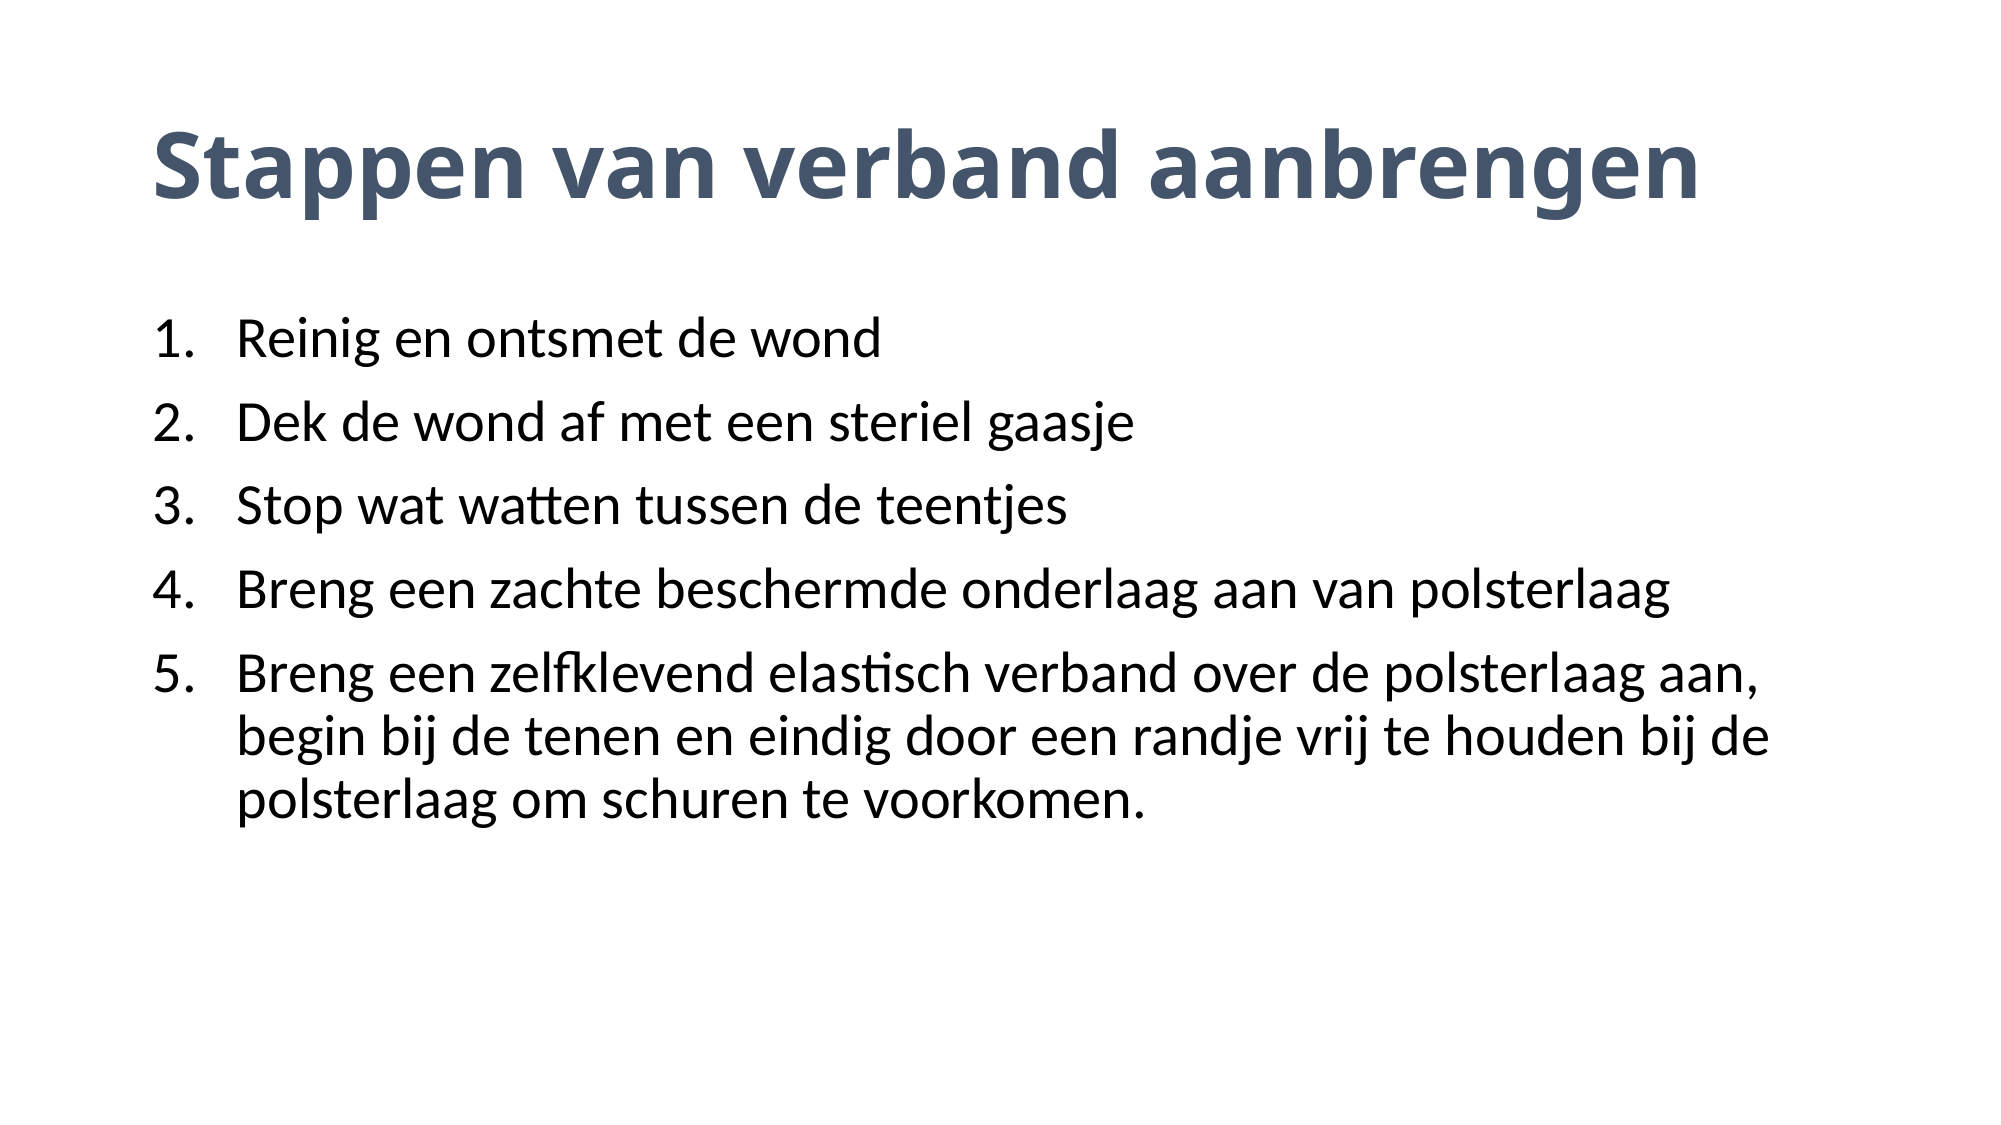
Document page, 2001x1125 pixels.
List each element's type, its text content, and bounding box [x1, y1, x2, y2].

title Stappen van verband aanbrengen [137, 59, 1863, 278]
list Reinig en ontsmet de wond Dek de wond af met een steriel gaasje Stop wat watten tussen de teentjes Breng een zachte beschermde onderlaag aan van polsterlaag Breng een zelfklevend elastisch verband over de polsterlaag aan, begin bij de tenen en eindig door een randje vrij te houden bij de polsterlaag om schuren te voorkomen. [137, 299, 1863, 1014]
